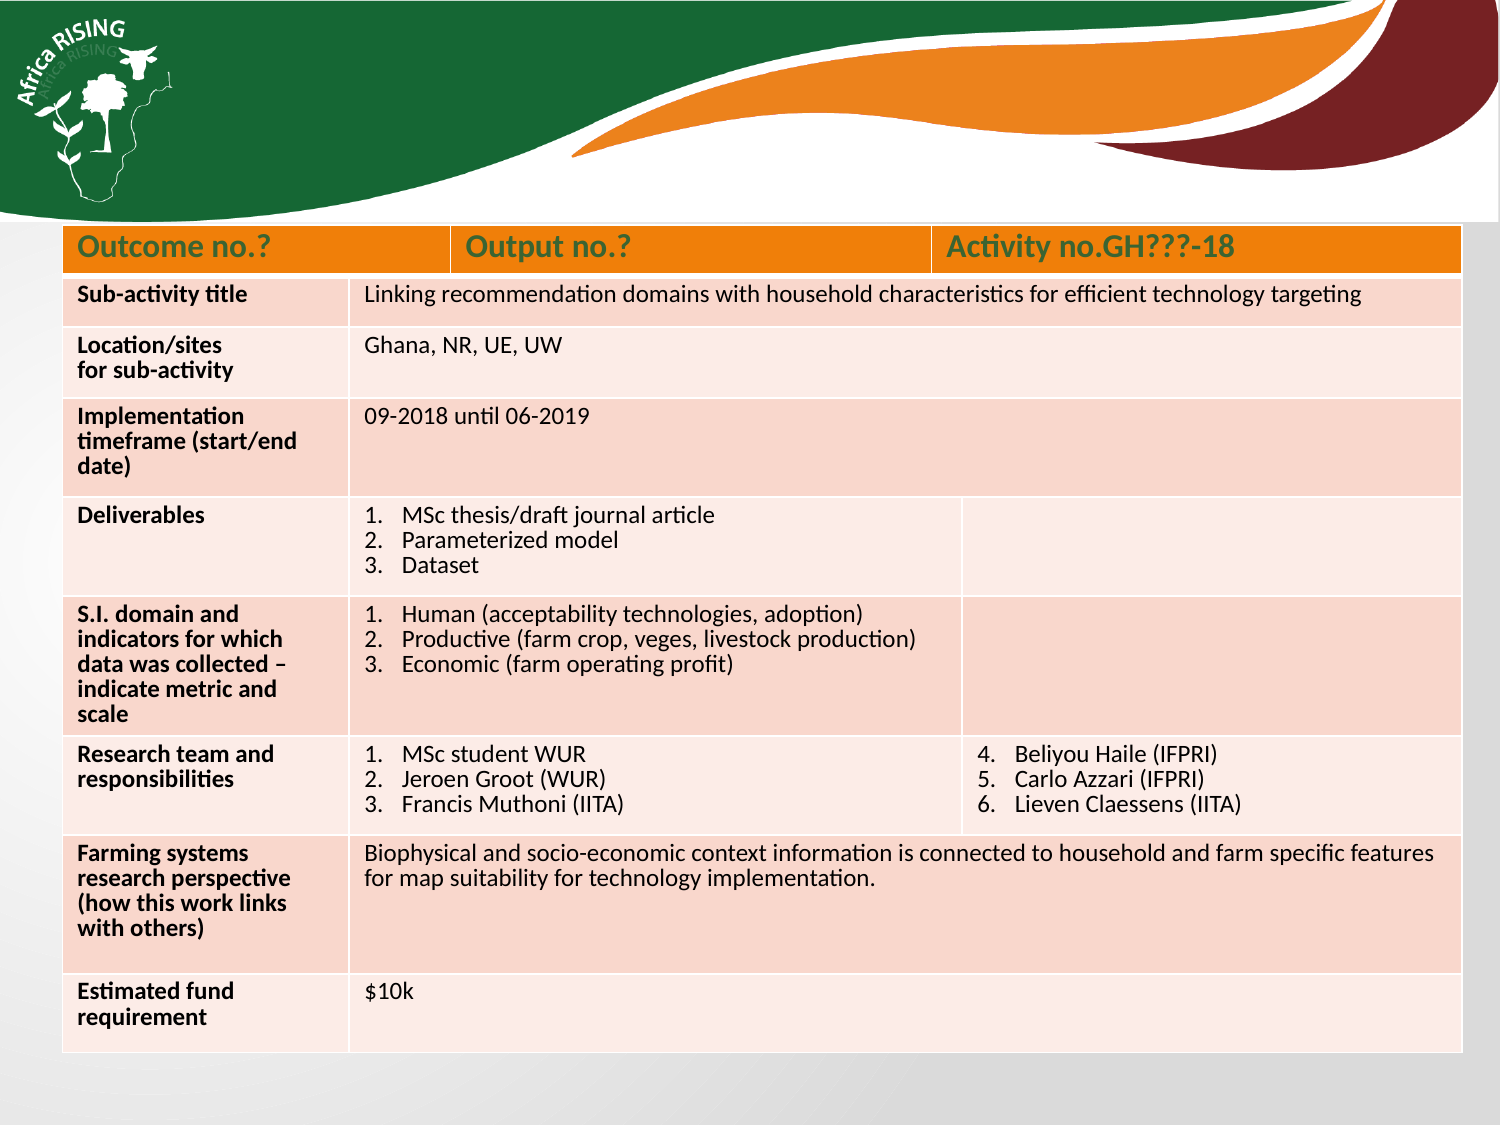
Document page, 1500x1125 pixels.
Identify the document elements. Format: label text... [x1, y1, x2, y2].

table_cell Implementation timeframe (start/end date) [63, 399, 348, 496]
table_cell Farming systems research perspective (how this work links with others) [63, 836, 348, 973]
table_cell Estimated fund requirement [63, 975, 348, 1052]
table_header Outcome no.? [63, 226, 450, 273]
table_cell Sub-activity title [63, 279, 348, 326]
table_cell Deliverables [63, 498, 348, 595]
table_cell MSc thesis/draft journal article Parameterized model Dataset [350, 498, 961, 595]
table_cell Research team and responsibilities [63, 737, 348, 834]
table_cell [963, 498, 1461, 595]
table_header Activity no.GH???-18 [932, 226, 1461, 273]
table_cell 09-2018 until 06-2019 [350, 399, 1461, 496]
picture [0, 0, 1499, 222]
table_cell Linking recommendation domains with household characteristics for efficient technology targeting [350, 279, 1461, 326]
table_cell MSc student WUR Jeroen Groot (WUR) Francis Muthoni (IITA) [350, 737, 961, 834]
table_cell Ghana, NR, UE, UW [350, 328, 1461, 397]
table_cell Biophysical and socio-economic context information is connected to household and farm specific features for map suitability for technology implementation. [350, 836, 1461, 973]
table_cell S.I. domain and indicators for which data was collected – indicate metric and scale [63, 597, 348, 735]
table_cell Human (acceptability technologies, adoption) Productive (farm crop, veges, livestock production) Economic (farm operating profit) [350, 597, 961, 735]
table_cell Location/sites for sub-activity [63, 328, 348, 397]
table_header Output no.? [451, 226, 931, 273]
table_cell $10k [350, 975, 1461, 1052]
table_cell Beliyou Haile (IFPRI) Carlo Azzari (IFPRI) Lieven Claessens (IITA) [963, 737, 1461, 834]
table_cell [963, 597, 1461, 735]
